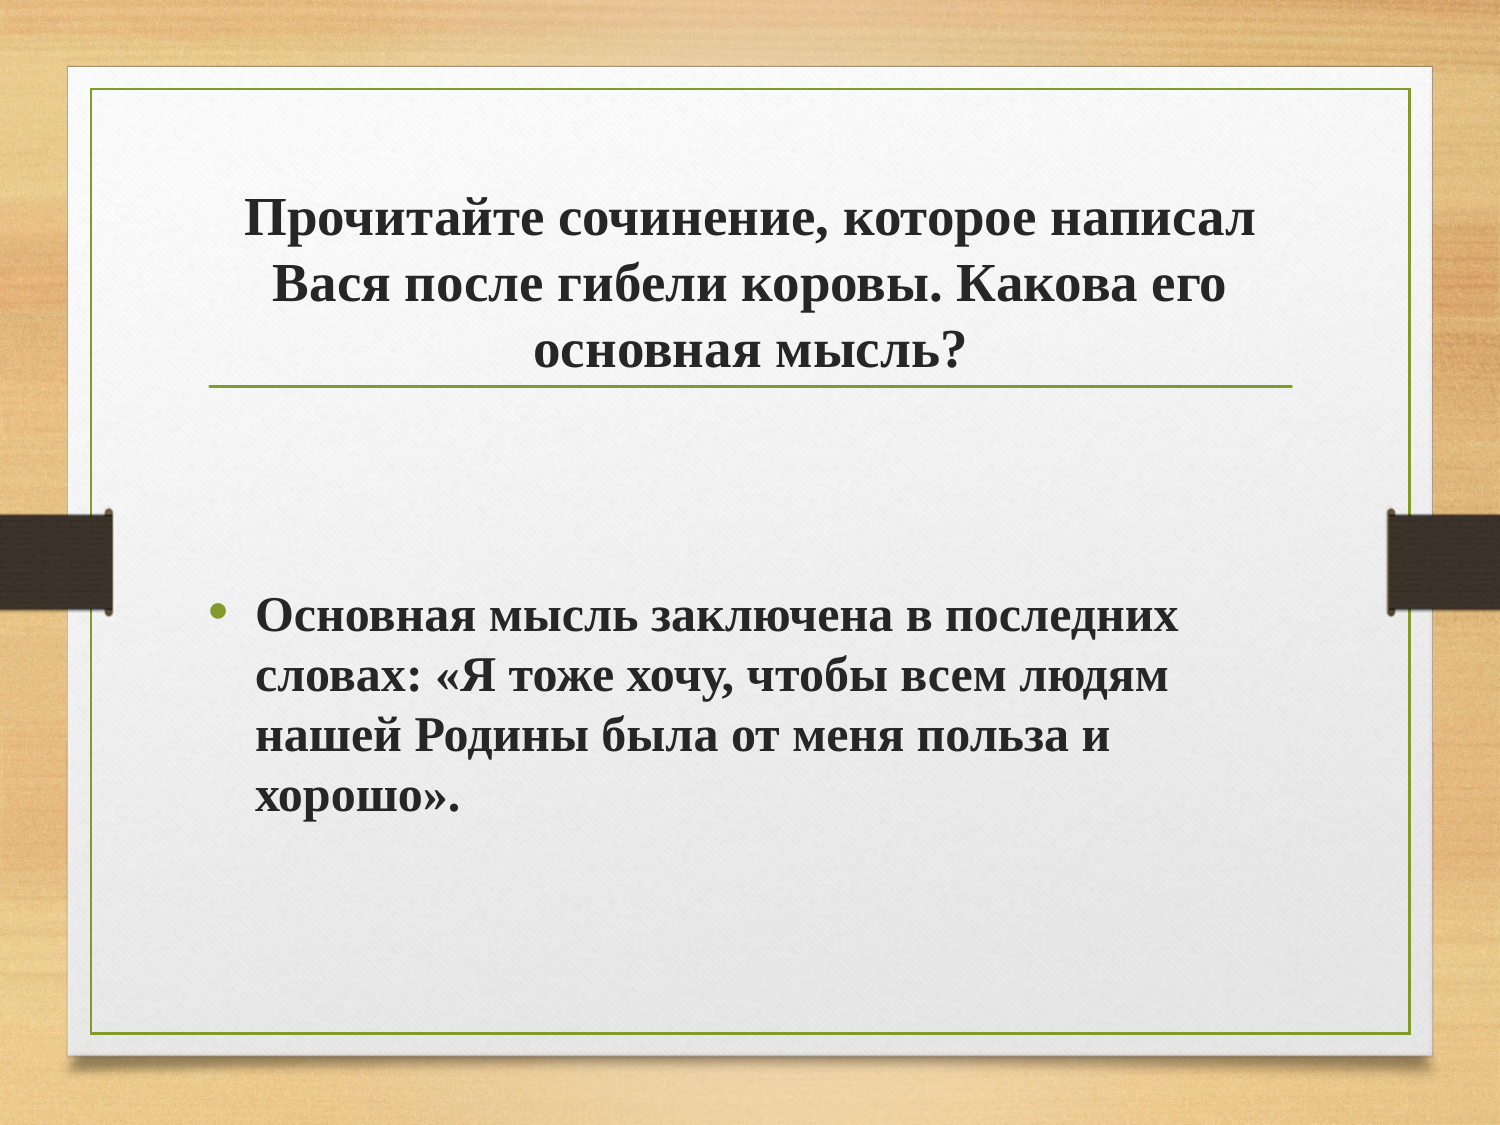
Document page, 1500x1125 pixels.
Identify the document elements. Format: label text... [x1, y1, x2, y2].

picture [0, 0, 1500, 1125]
title Прочитайте сочинение, которое написал Вася после гибели коровы. Какова его основная мысль? [193, 172, 1309, 387]
list Основная мысль заключена в последних словах: «Я тоже хочу, чтобы всем людям нашей Родины была от меня польза и хорошо». [193, 408, 1309, 974]
